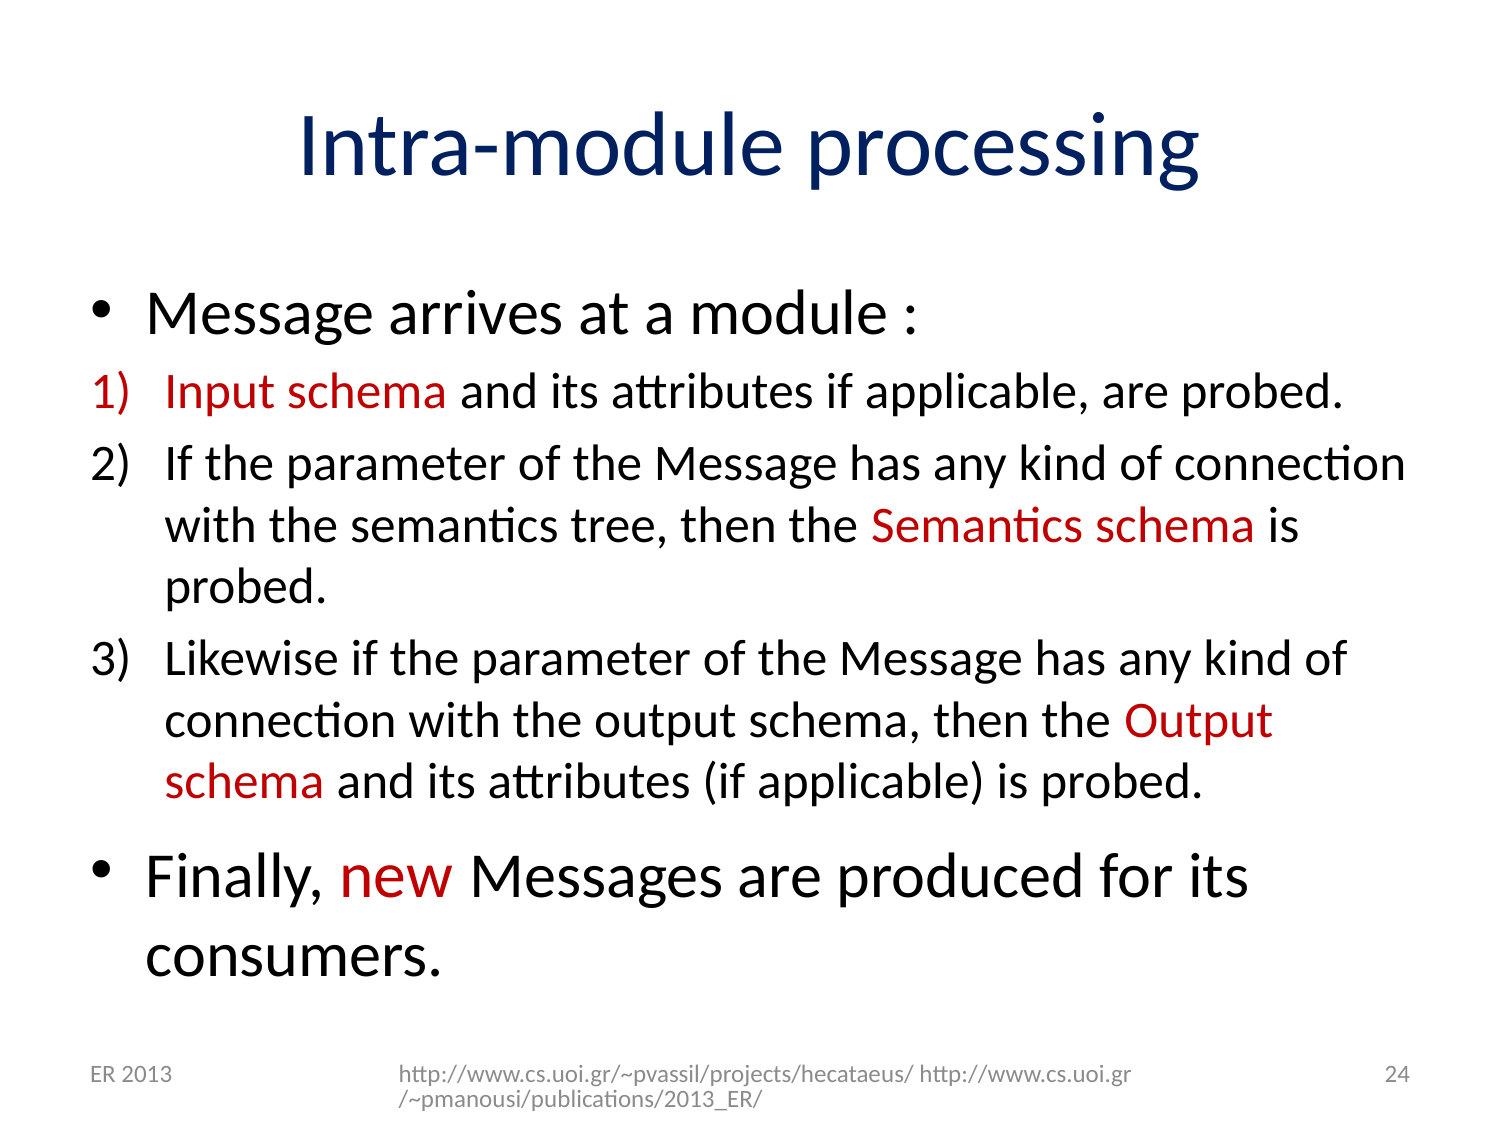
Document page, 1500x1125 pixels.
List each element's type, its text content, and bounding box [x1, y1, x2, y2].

slide_number ER 2013 [75, 1042, 425, 1103]
list Message arrives at a module : Input schema and its attributes if applicable, are probed. If the parameter of the Message has any kind of connection with the semantics tree, then the Semantics schema is probed. Likewise if the parameter of the Message has any kind of connection with the output schema, then the Output schema and its attributes (if applicable) is probed. Finally, new Messages are produced for its consumers. [75, 262, 1425, 1005]
slide_number 24 [1152, 1042, 1425, 1103]
title Intra-module processing [75, 45, 1425, 233]
footer http://www.cs.uoi.gr/~pvassil/projects/hecataeus/ http://www.cs.uoi.gr/~pmanousi/publications/2013_ER/ [425, 1042, 1152, 1103]
